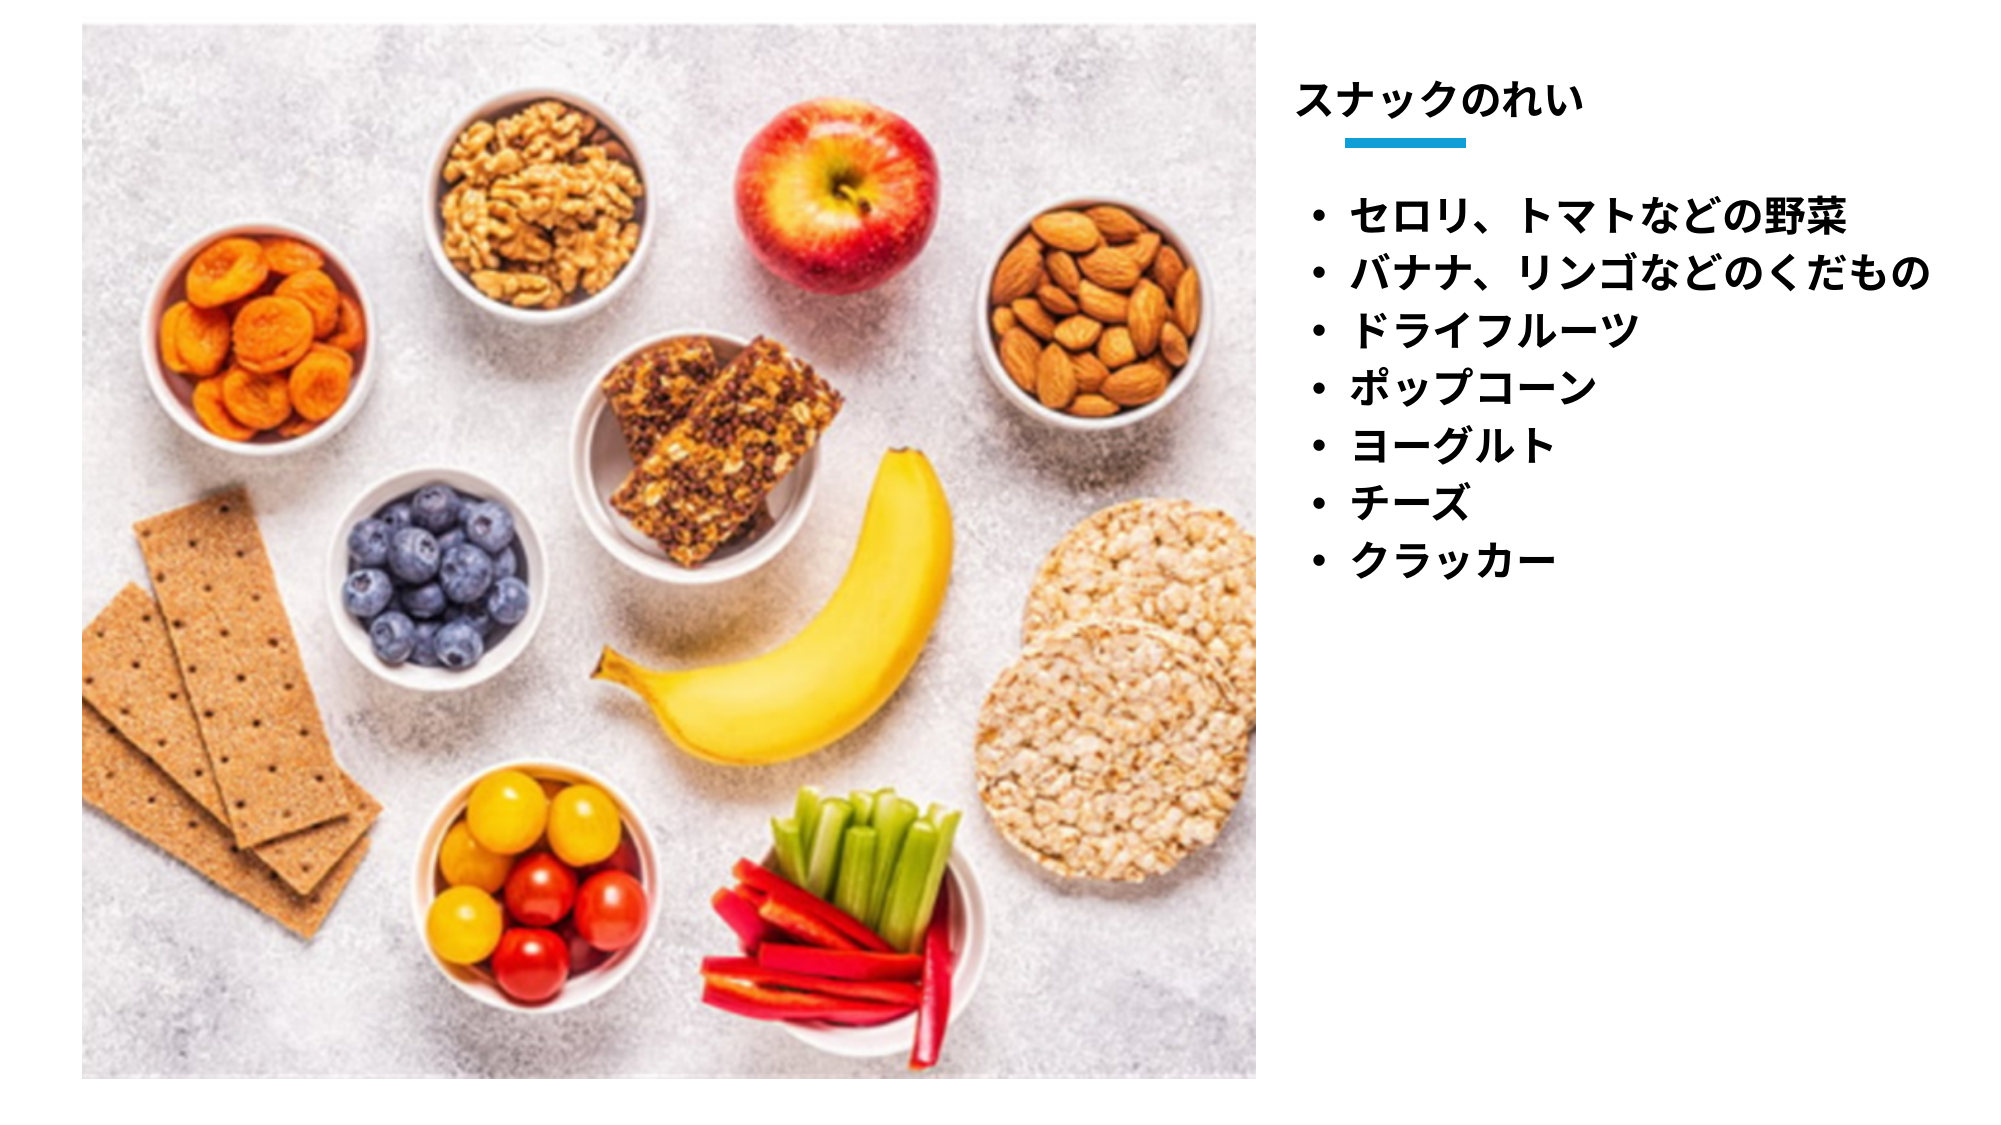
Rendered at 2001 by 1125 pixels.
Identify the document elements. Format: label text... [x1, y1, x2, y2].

picture [82, 16, 1256, 1080]
text_box スナックのれい セロリ、トマトなどの野菜 バナナ、リンゴなどのくだもの ドライフルーツ ポップコーン ヨーグルト チーズ クラッカー [1278, 72, 1963, 663]
